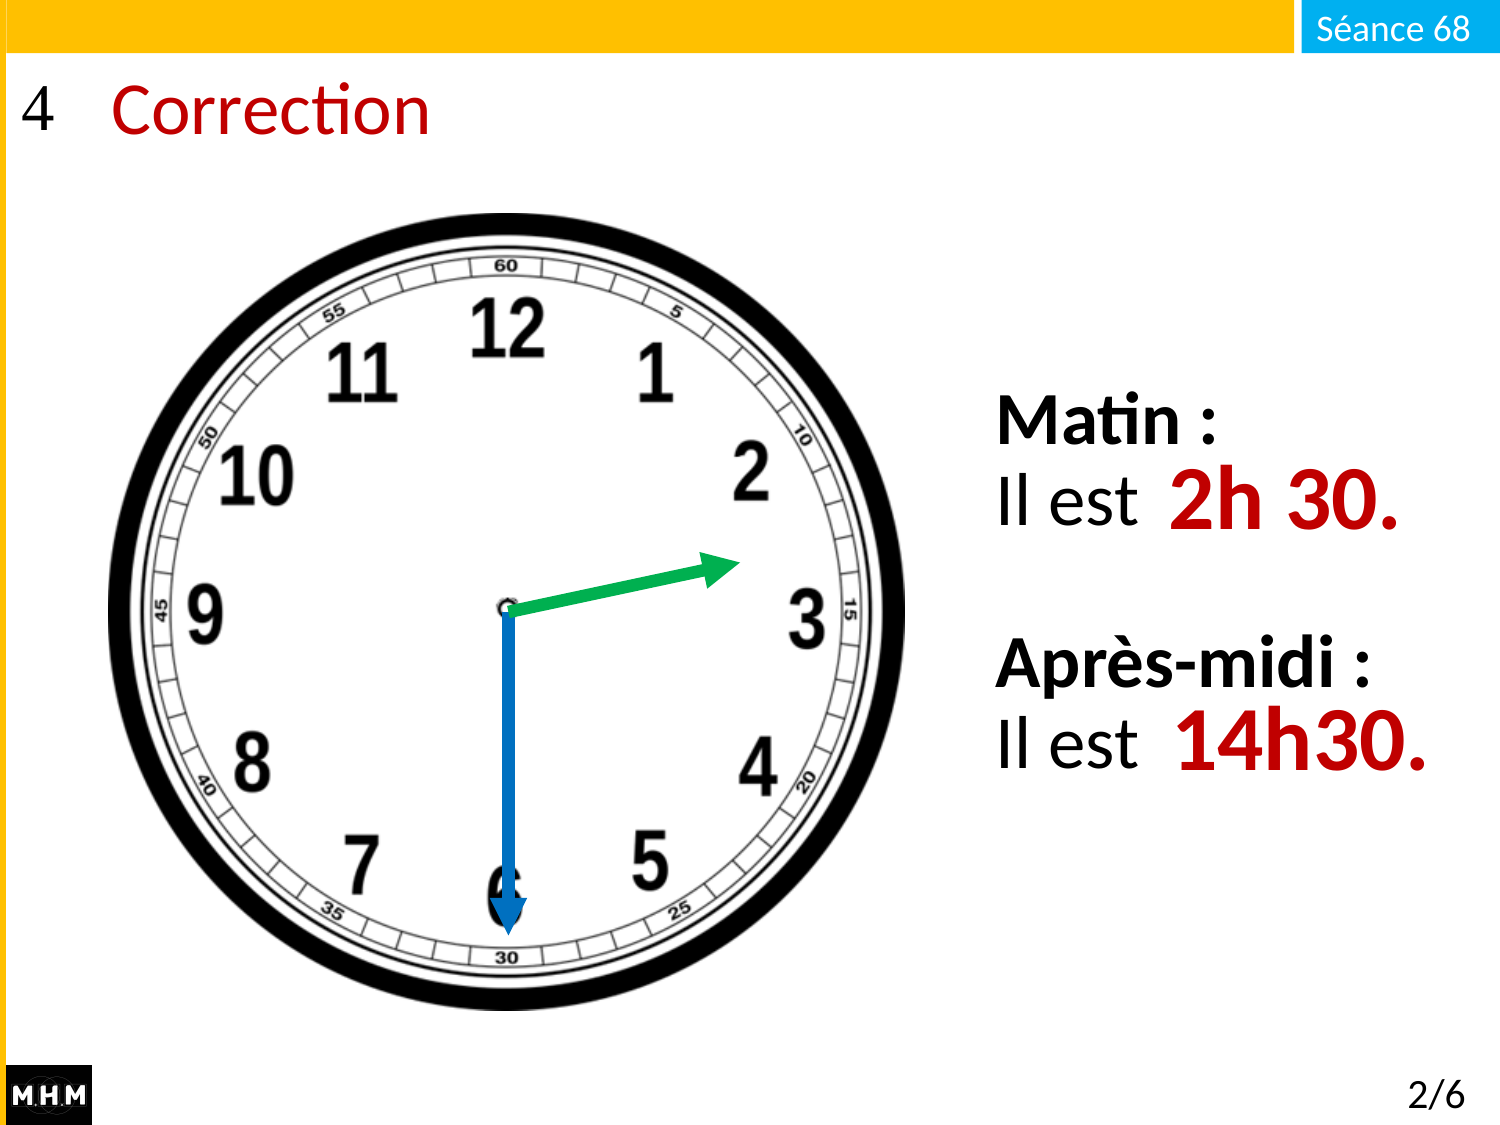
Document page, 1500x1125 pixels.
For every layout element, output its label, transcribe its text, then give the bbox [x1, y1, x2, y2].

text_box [508, 562, 740, 613]
text_box Matin : Il est . . . h. Après-midi : Il est . . . h. [980, 301, 1500, 863]
picture [6, 1065, 92, 1125]
picture [108, 213, 905, 1011]
text_box 2h 30. [1145, 450, 1427, 550]
title Correction [96, 60, 1391, 160]
list 2/6 [1373, 1064, 1500, 1125]
text_box 14h30. [1138, 691, 1463, 791]
